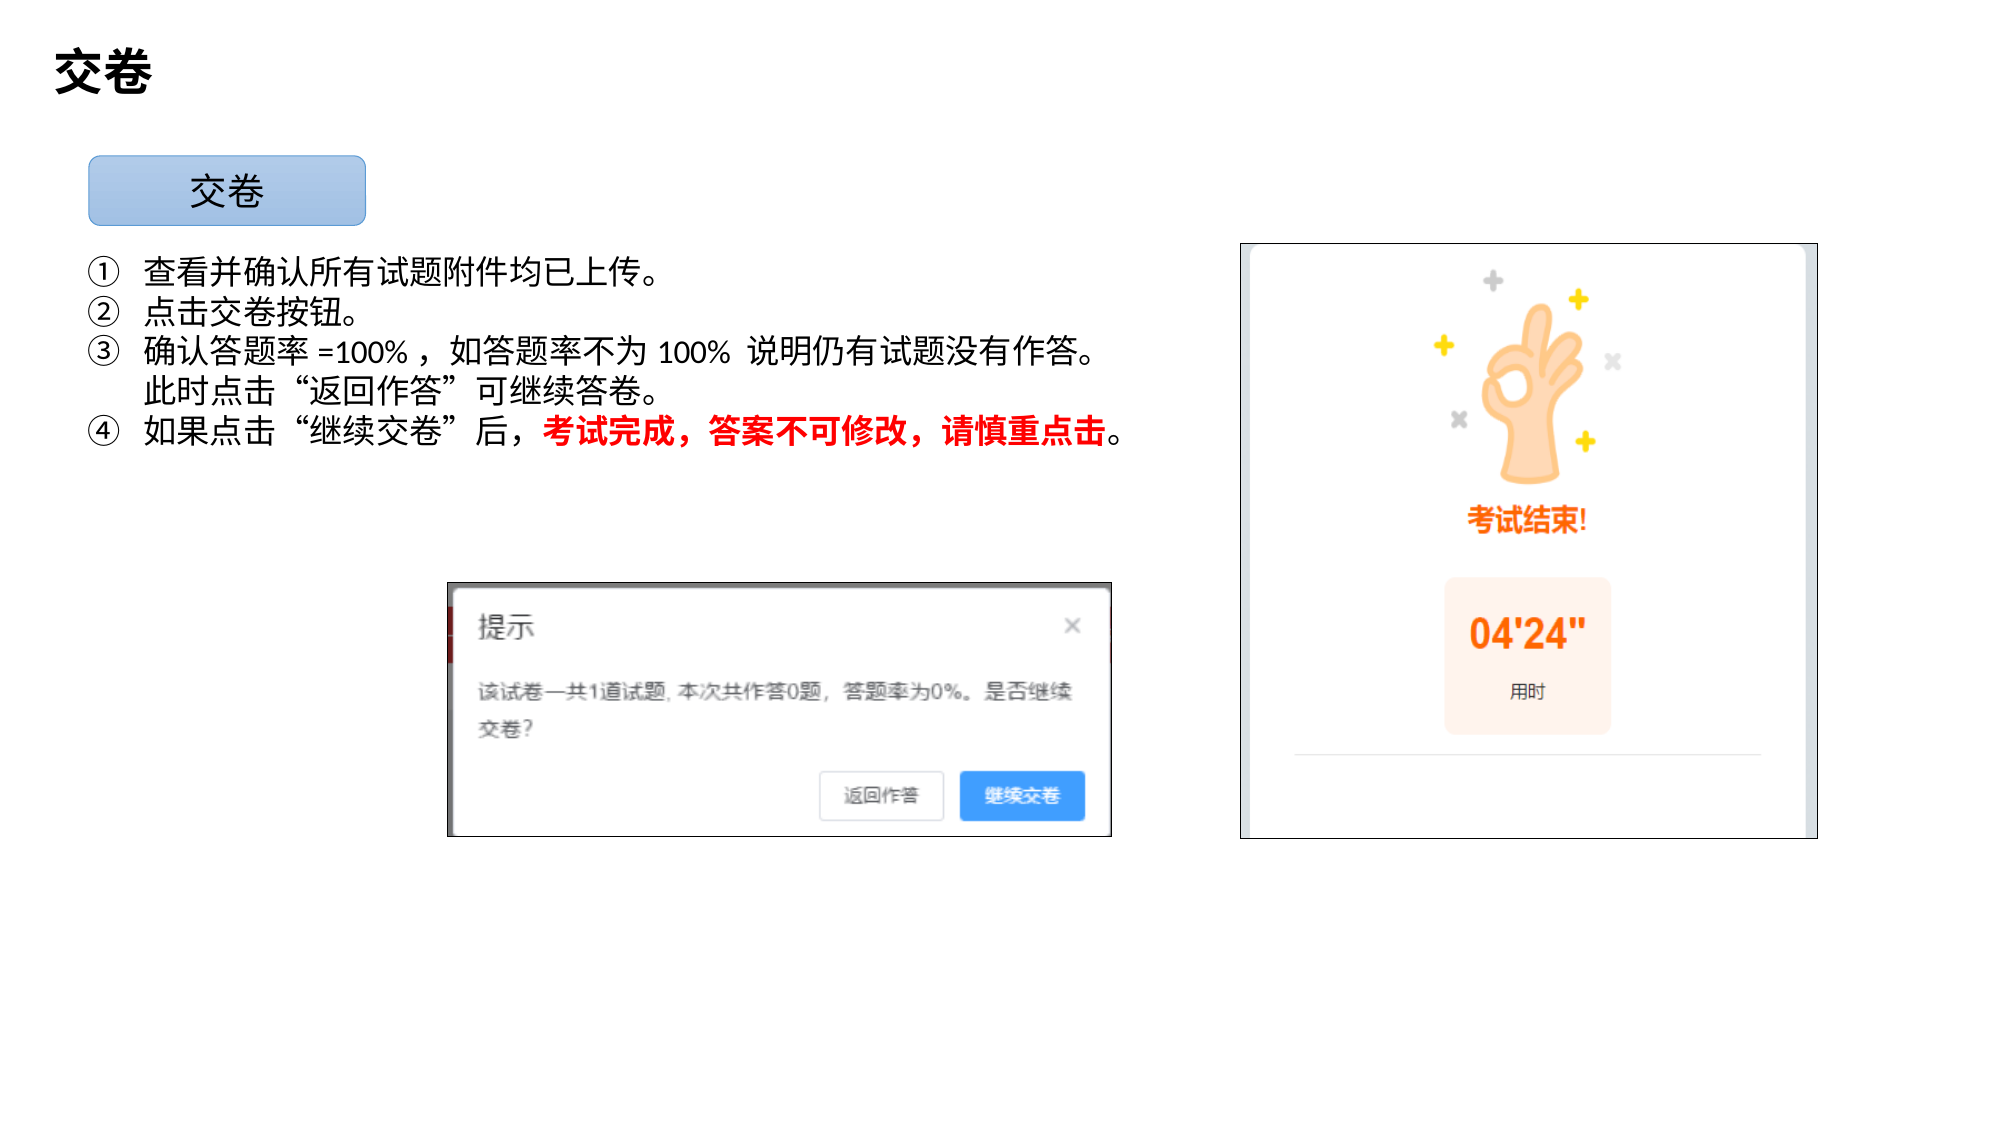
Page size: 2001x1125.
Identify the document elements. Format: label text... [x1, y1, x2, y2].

text_box 交卷 [39, 33, 169, 109]
picture [447, 582, 1112, 837]
text_box 交卷 [88, 155, 367, 226]
text_box 查看并确认所有试题附件均已上传。 点击交卷按钮。 确认答题率=100%，如答题率不为100% 说明仍有试题没有作答。此时点击“返回作答”可继续答卷。 如果点击“继续交卷”后，考试完成，答案不可修改，请慎重点击。 [72, 243, 1155, 578]
picture [1240, 243, 1818, 839]
